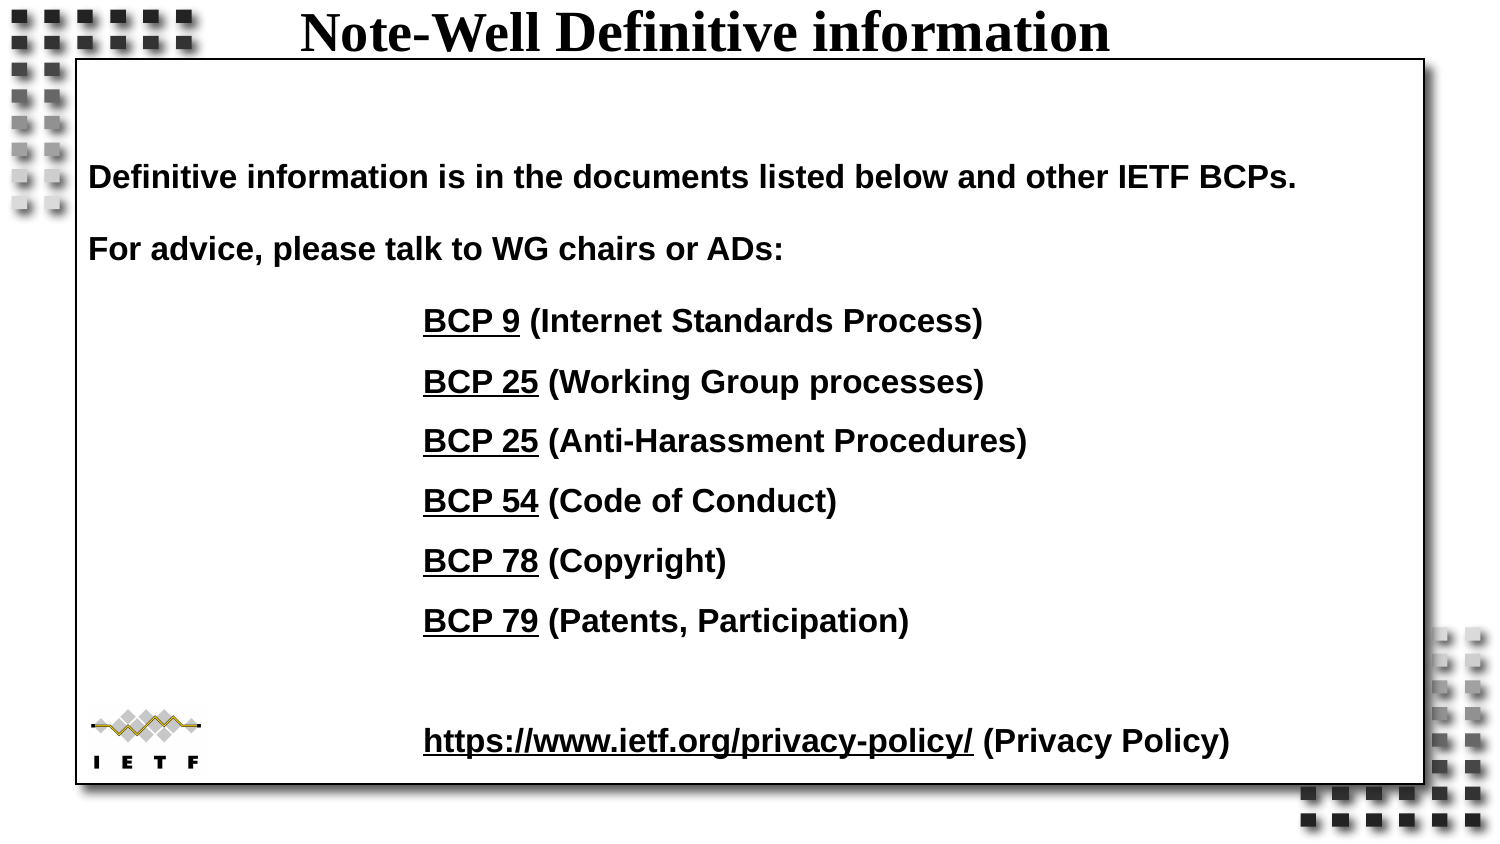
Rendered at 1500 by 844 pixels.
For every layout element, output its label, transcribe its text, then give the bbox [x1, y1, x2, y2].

title Note-Well Definitive information [235, 0, 1191, 66]
picture [85, 747, 207, 774]
list Definitive information is in the documents listed below and other IETF BCPs. For advice, please talk to WG chairs or ADs: BCP 9 (Internet Standards Process) BCP 25 (Working Group processes) BCP 25 (Anti-Harassment Procedures) BCP 54 (Code of Conduct) BCP 78 (Copyright) BCP 79 (Patents, Participation) https://www.ietf.org/privacy-policy/ (Privacy Policy) [73, 73, 1421, 747]
